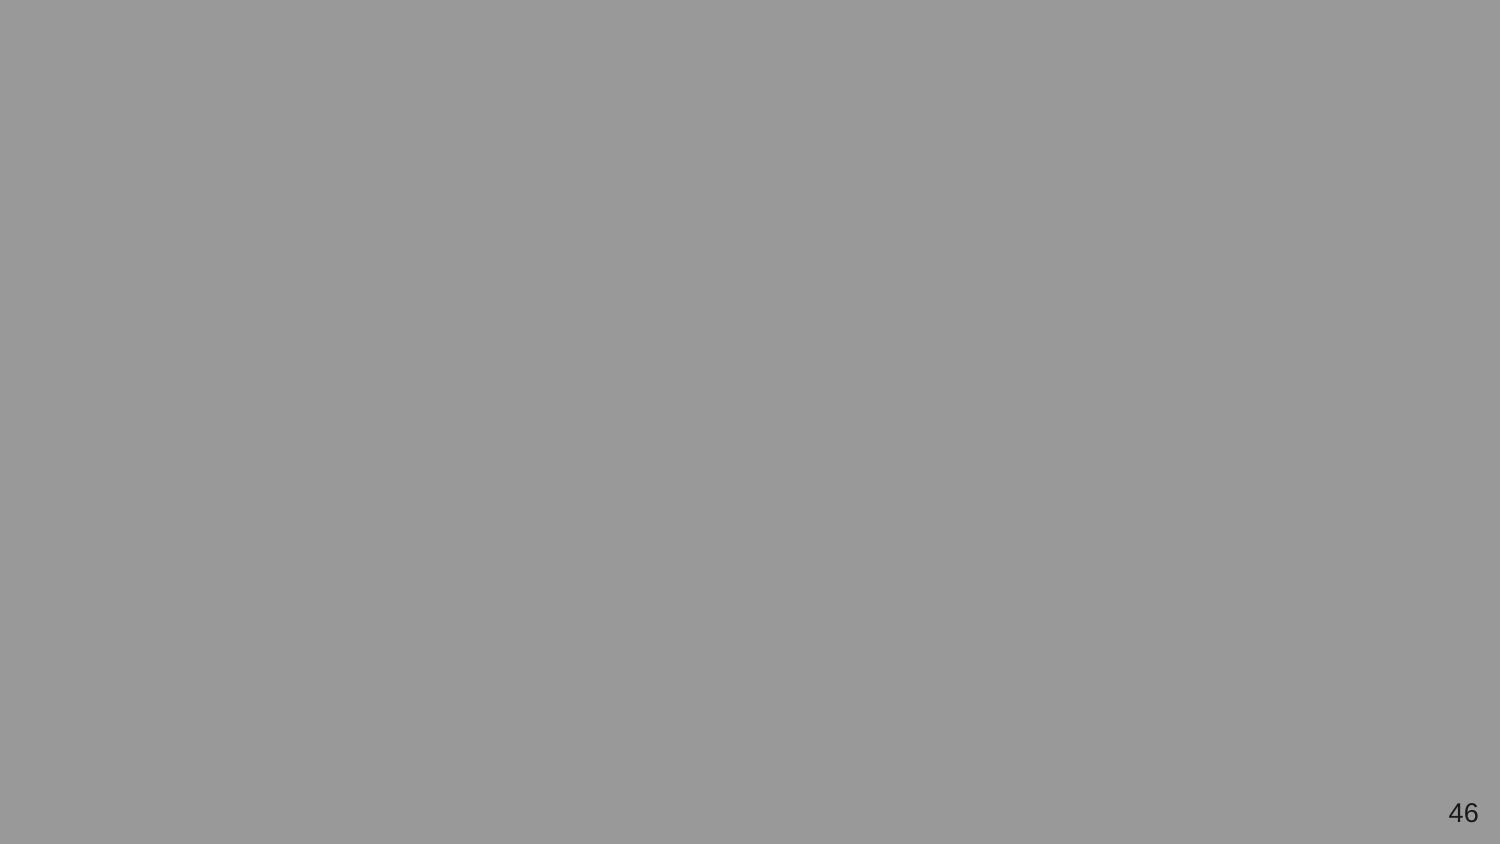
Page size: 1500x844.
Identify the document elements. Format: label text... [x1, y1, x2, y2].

slide_number 46 [1403, 779, 1494, 844]
